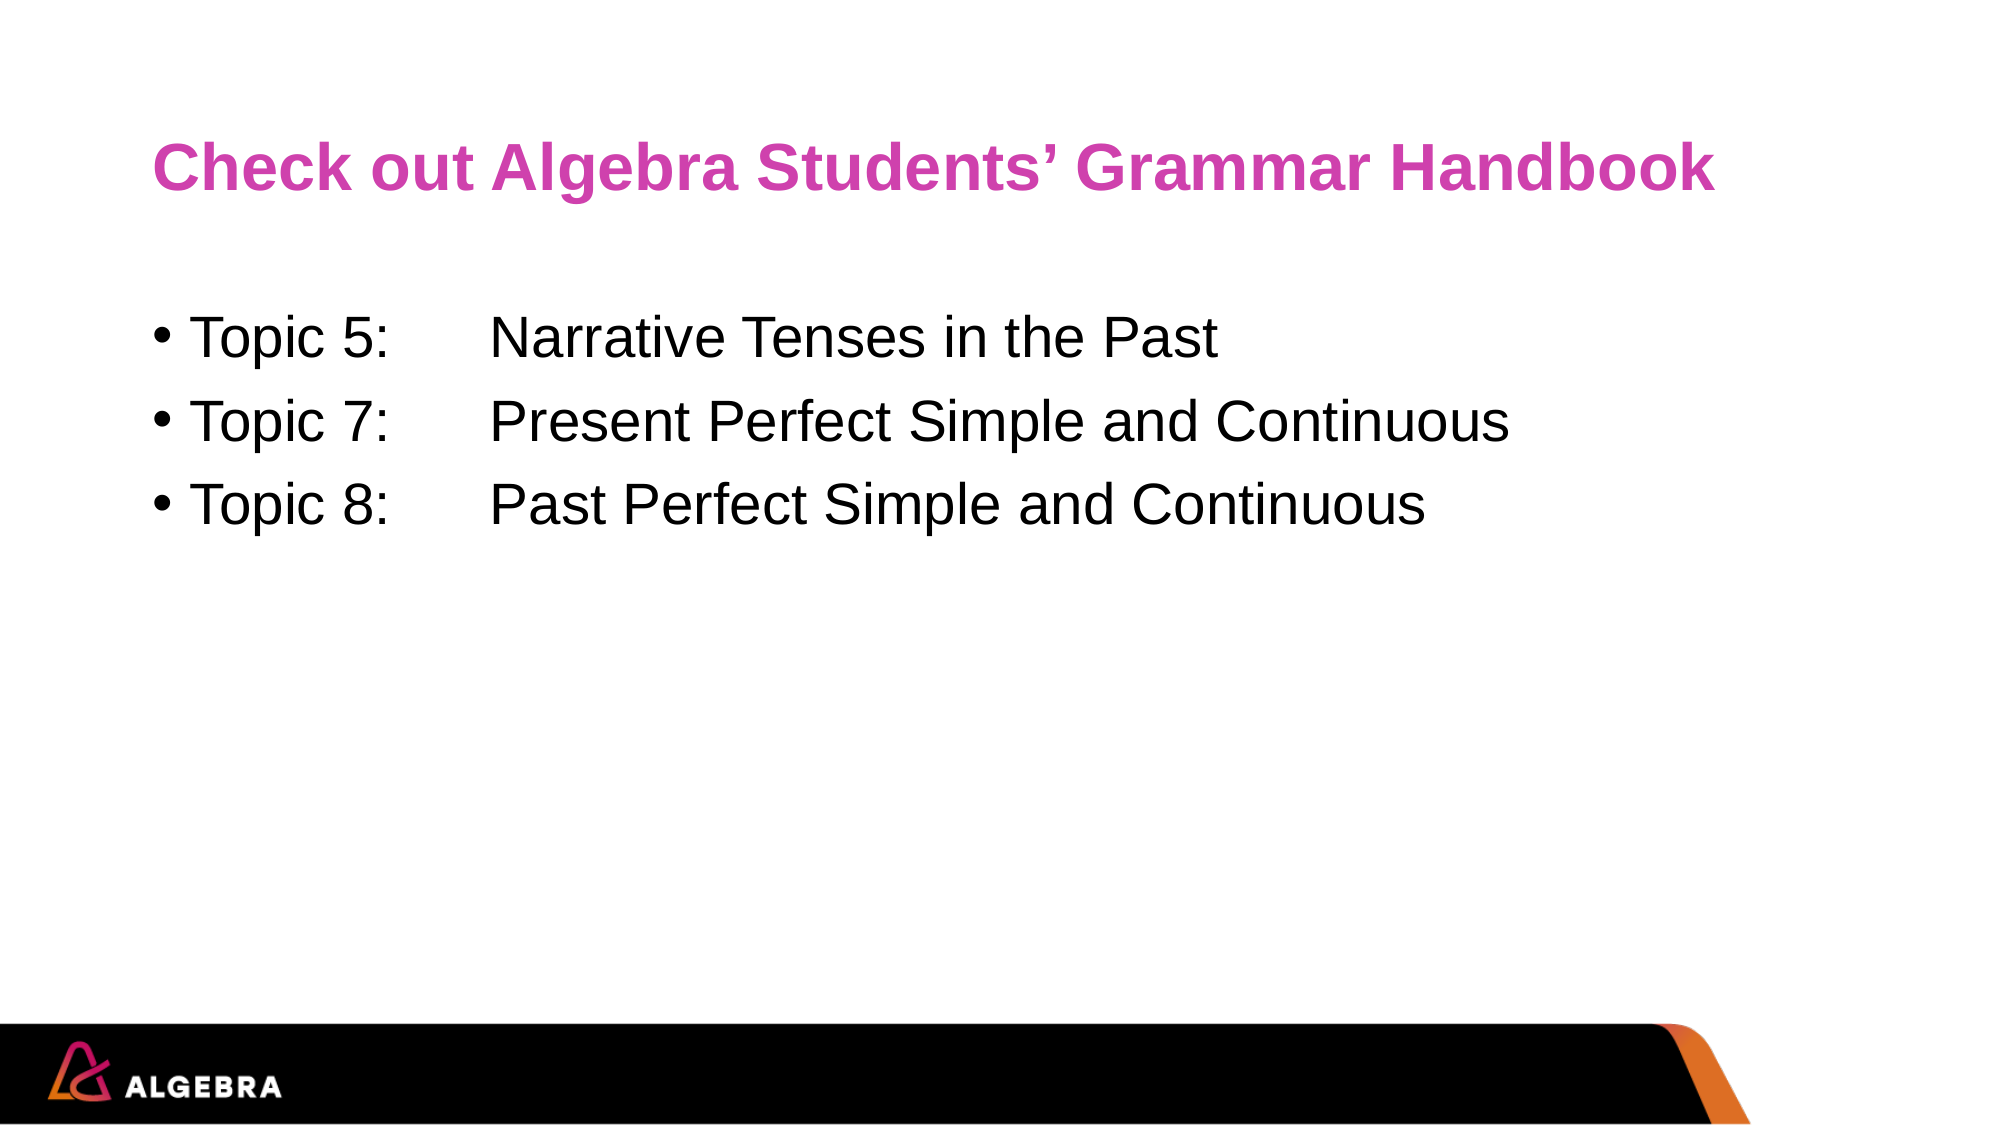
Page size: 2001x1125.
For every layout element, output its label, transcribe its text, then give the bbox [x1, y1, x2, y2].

picture [0, 1023, 1958, 1125]
list Topic 5: Narrative Tenses in the Past Topic 7: Present Perfect Simple and Continuous Topic 8: Past Perfect Simple and Continuous [137, 299, 1863, 1014]
title Check out Algebra Students’ Grammar Handbook [137, 59, 1863, 278]
